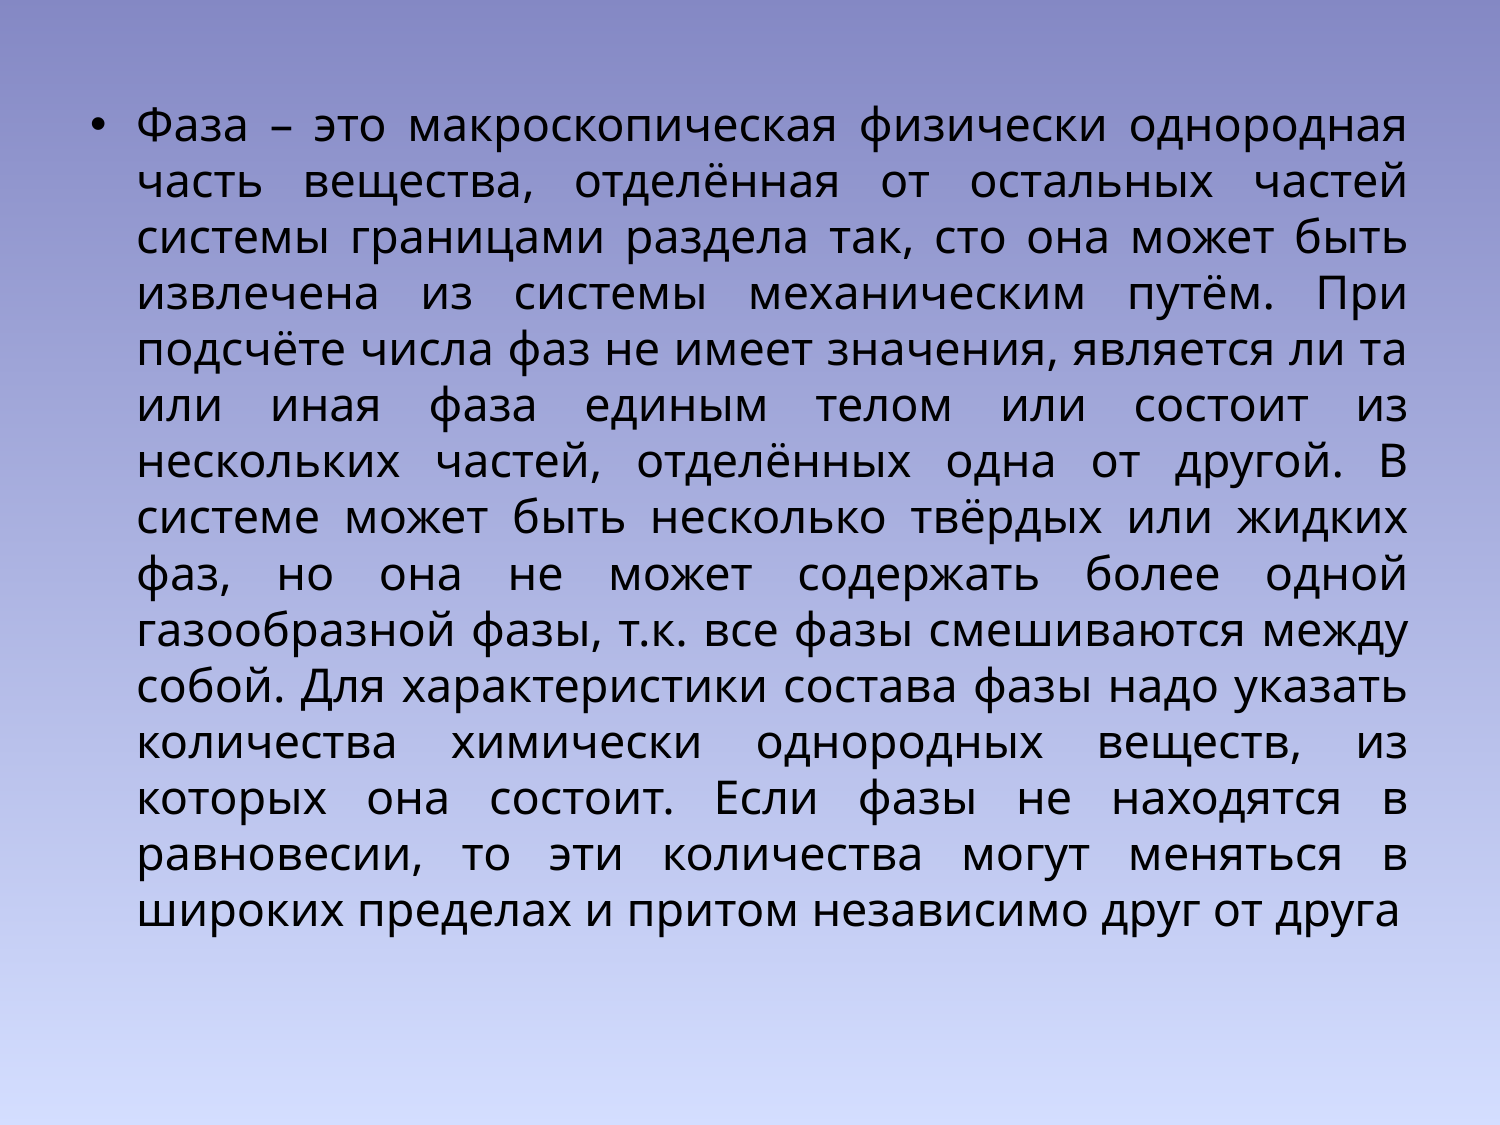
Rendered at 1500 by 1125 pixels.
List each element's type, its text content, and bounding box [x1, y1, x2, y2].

list Фаза – это макроскопическая физически однородная часть вещества, отделённая от остальных частей системы границами раздела так, сто она может быть извлечена из системы механическим путём. При подсчёте числа фаз не имеет значения, является ли та или иная фаза единым телом или состоит из нескольких частей, отделённых одна от другой. В системе может быть несколько твёрдых или жидких фаз, но она не может содержать более одной газообразной фазы, т.к. все фазы смешиваются между собой. Для характеристики состава фазы надо указать количества химически однородных веществ, из которых она состоит. Если фазы не находятся в равновесии, то эти количества могут меняться в широких пределах и притом независимо друг от друга [75, 87, 1425, 1005]
